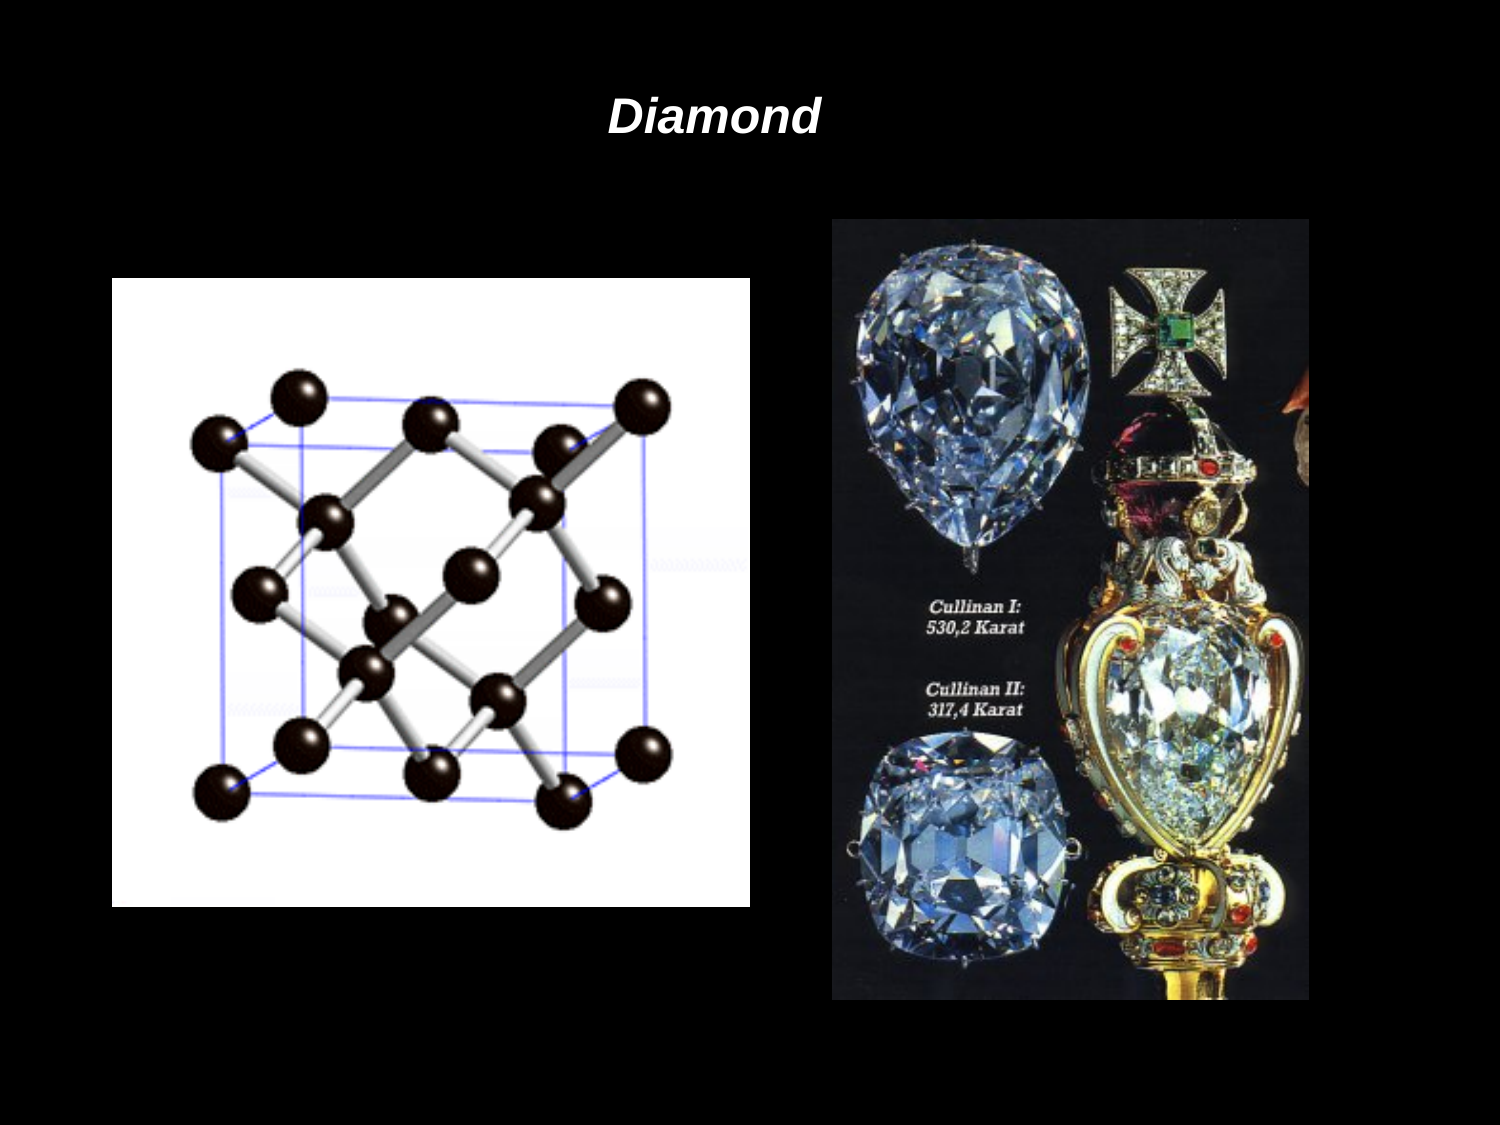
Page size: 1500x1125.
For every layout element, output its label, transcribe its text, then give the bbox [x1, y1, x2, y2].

picture [832, 219, 1309, 1000]
picture [111, 278, 751, 907]
text_box Diamond [490, 42, 939, 185]
